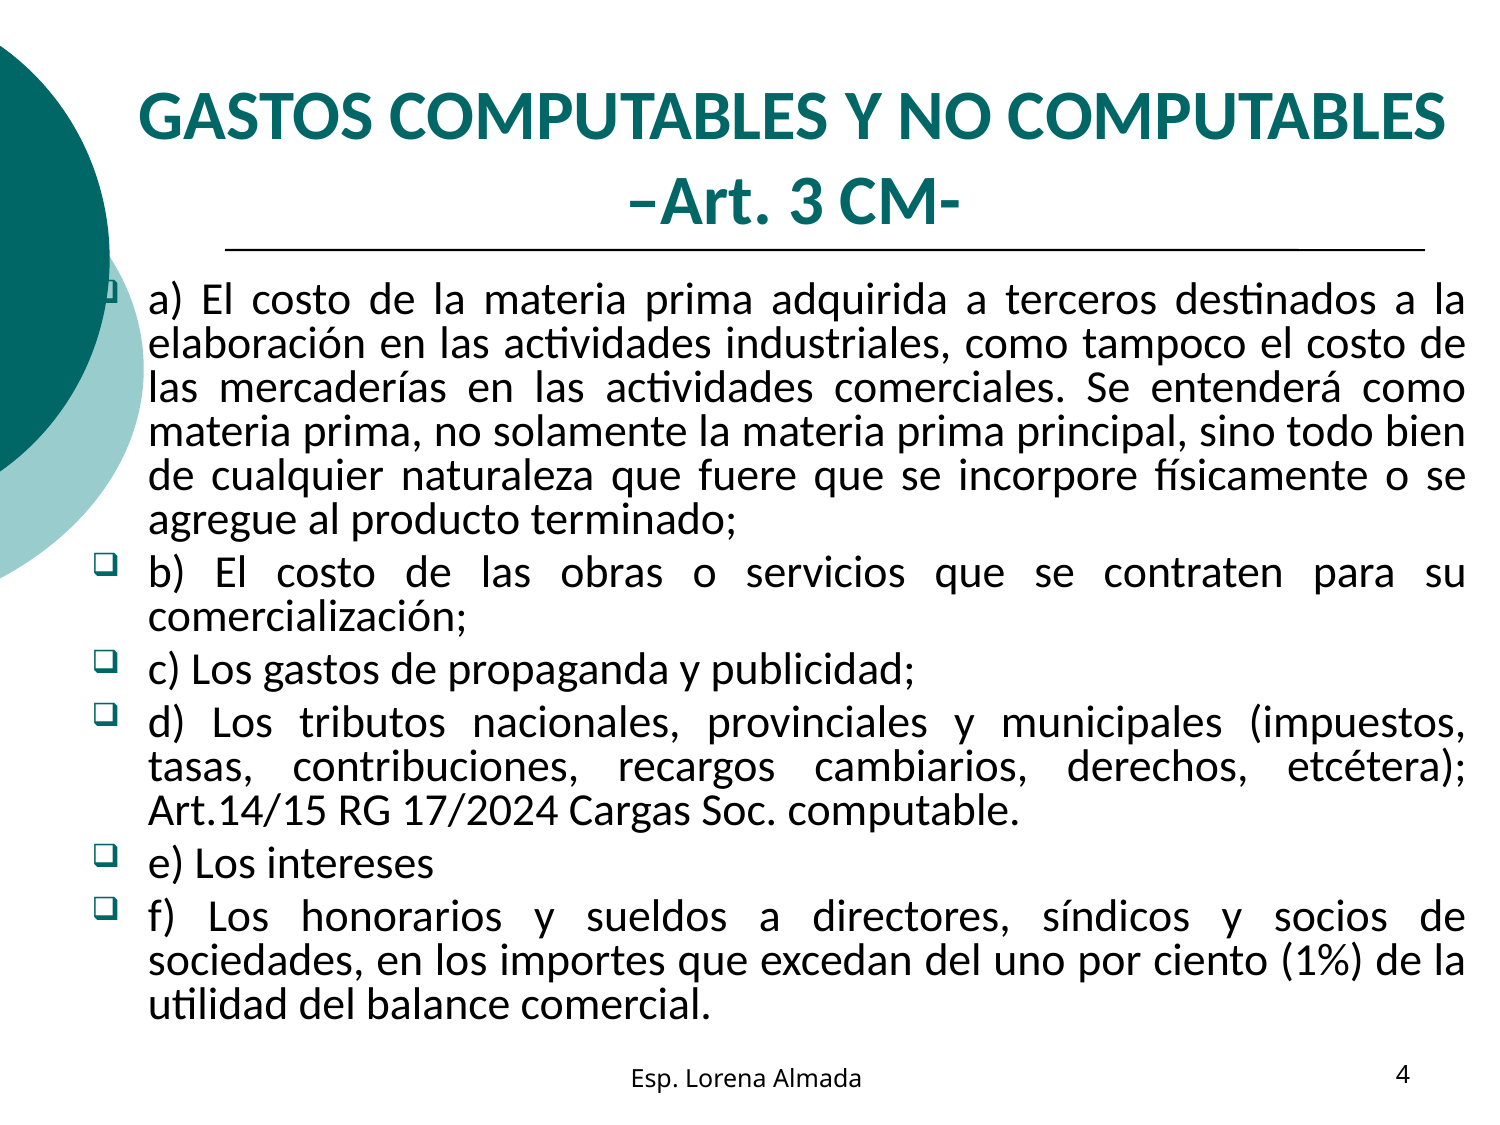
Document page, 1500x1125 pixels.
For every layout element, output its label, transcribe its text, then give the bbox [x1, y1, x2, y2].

list a) El costo de la materia prima adquirida a terceros destinados a la elaboración en las actividades industriales, como tampoco el costo de las mercaderías en las actividades comerciales. Se entenderá como materia prima, no solamente la materia prima principal, sino todo bien de cualquier naturaleza que fuere que se incorpore físicamente o se agregue al producto terminado; b) El costo de las obras o servicios que se contraten para su comercialización; c) Los gastos de propaganda y publicidad; d) Los tributos nacionales, provinciales y municipales (impuestos, tasas, contribuciones, recargos cambiarios, derechos, etcétera); Art.14/15 RG 17/2024 Cargas Soc. computable. e) Los intereses f) Los honorarios y sueldos a directores, síndicos y socios de sociedades, en los importes que excedan del uno por ciento (1%) de la utilidad del balance comercial. [76, 208, 1483, 991]
slide_number 4 [1074, 1025, 1425, 1100]
footer Esp. Lorena Almada [512, 1025, 988, 1100]
title GASTOS COMPUTABLES Y NO COMPUTABLES –Art. 3 CM- [105, 58, 1482, 208]
